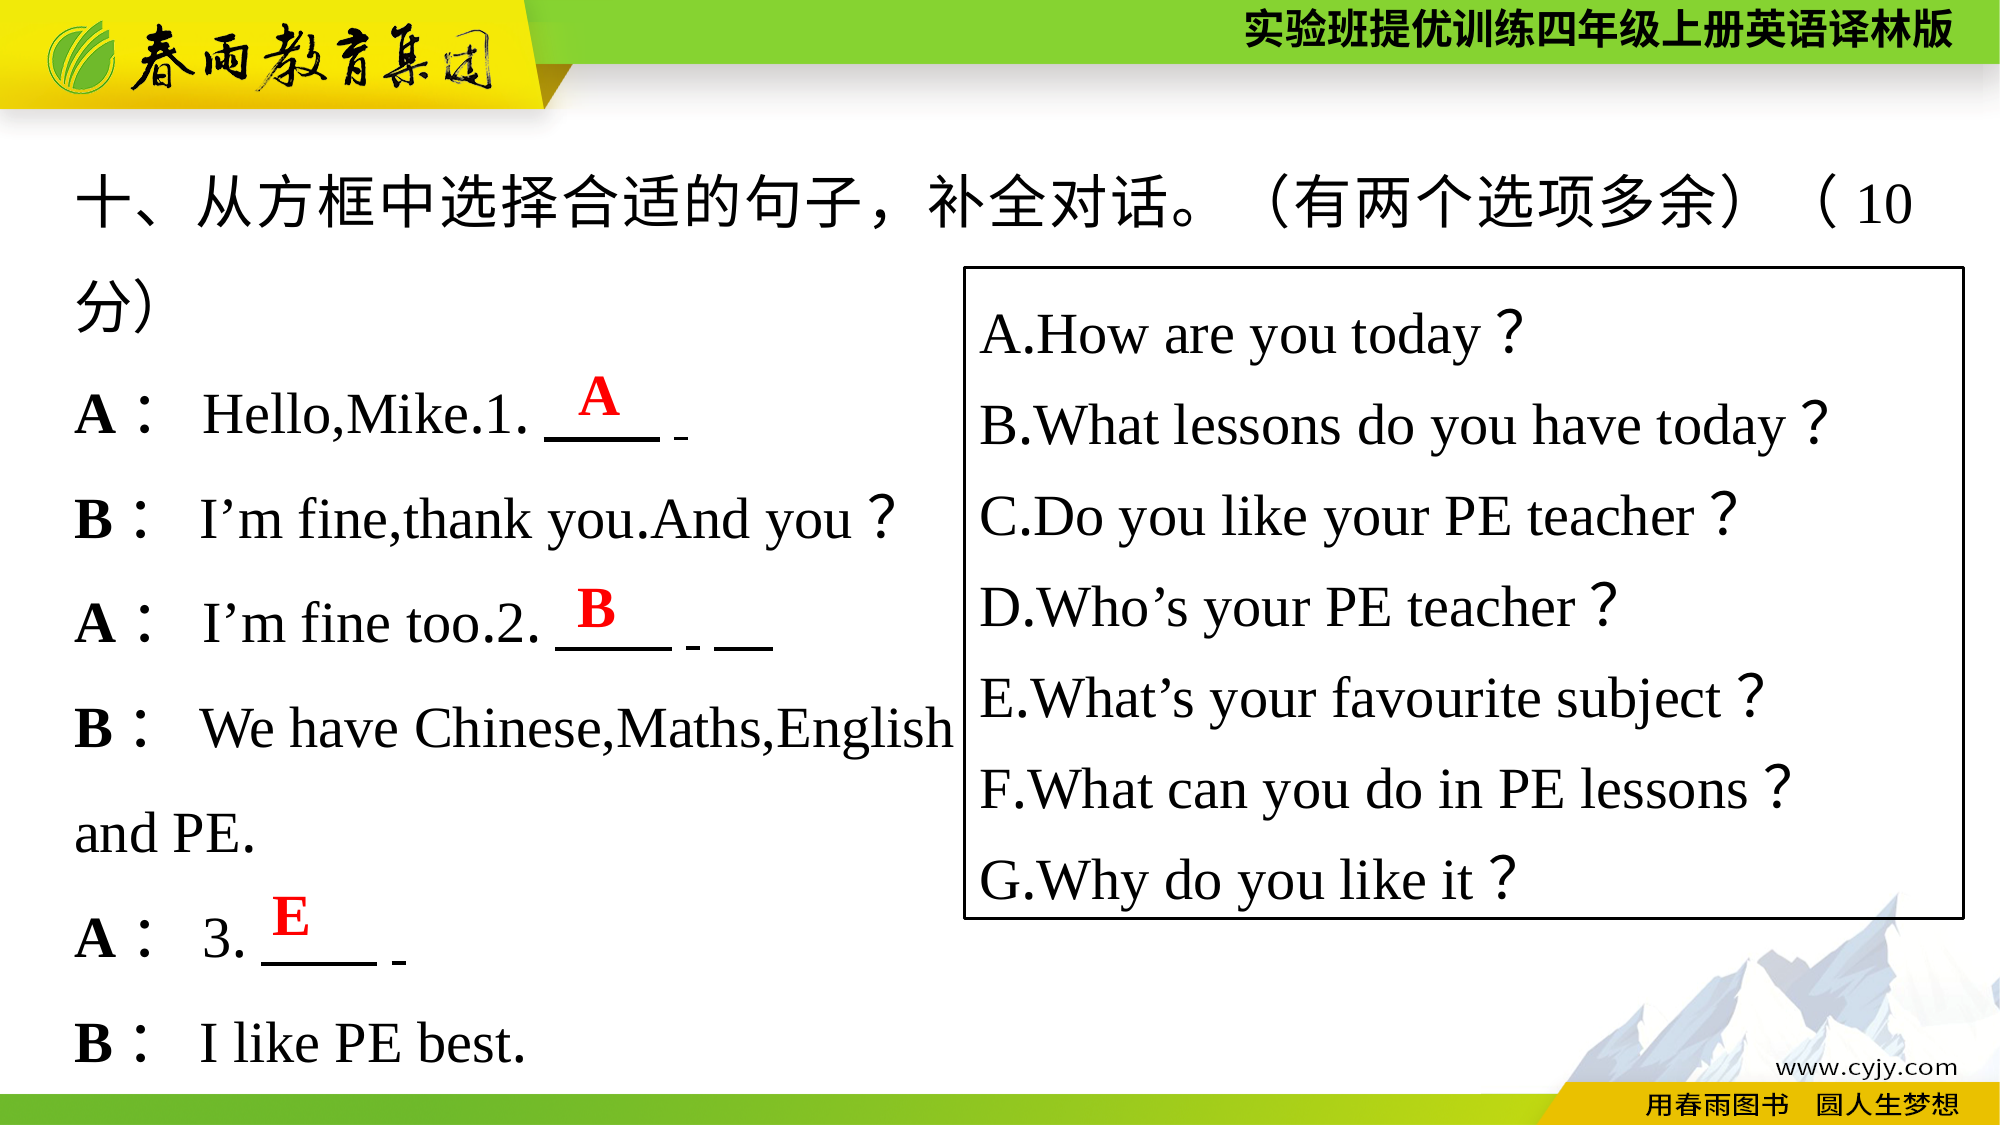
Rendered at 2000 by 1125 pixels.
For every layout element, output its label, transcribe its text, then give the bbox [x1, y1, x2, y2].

text_box A [563, 349, 636, 435]
text_box A.How are you today？ B.What lessons do you have today？ C.Do you like your PE teacher？ D.Who’s your PE teacher？ E.What’s your favourite subject？ F.What can you do in PE lessons？ G.Why do you like it？ [964, 267, 1964, 919]
list 十、从方框中选择合适的句子，补全对话。（有两个选项多余）（10分） A：Hello,Mike.1. . B：I’m fine,thank you.And you？ A：I’m fine too.2. . B：We have Chinese,Maths,English and PE. A：3. . B：I like PE best. [59, 122, 1944, 1092]
picture [0, 0, 2000, 1125]
text_box B [563, 562, 632, 647]
text_box E [257, 869, 326, 955]
